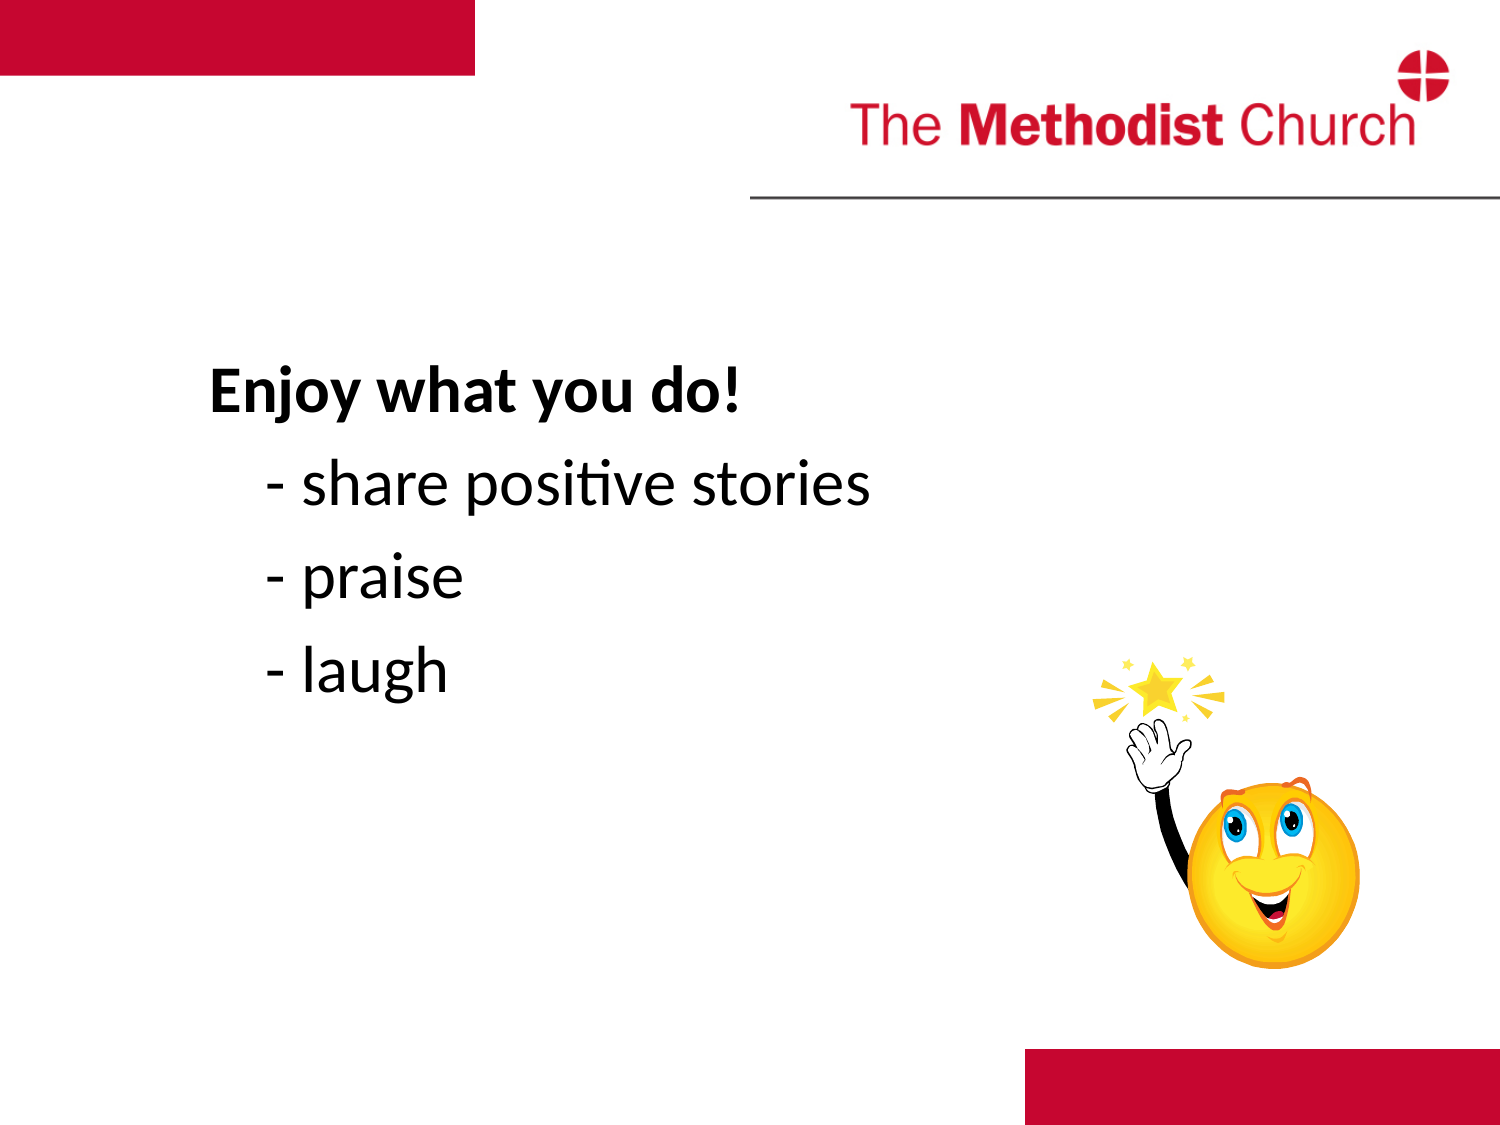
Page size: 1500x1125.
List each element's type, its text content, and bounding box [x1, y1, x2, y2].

list Enjoy what you do! - share positive stories - praise - laugh [194, 338, 1425, 1005]
picture [750, 0, 1500, 216]
picture [1092, 656, 1361, 970]
